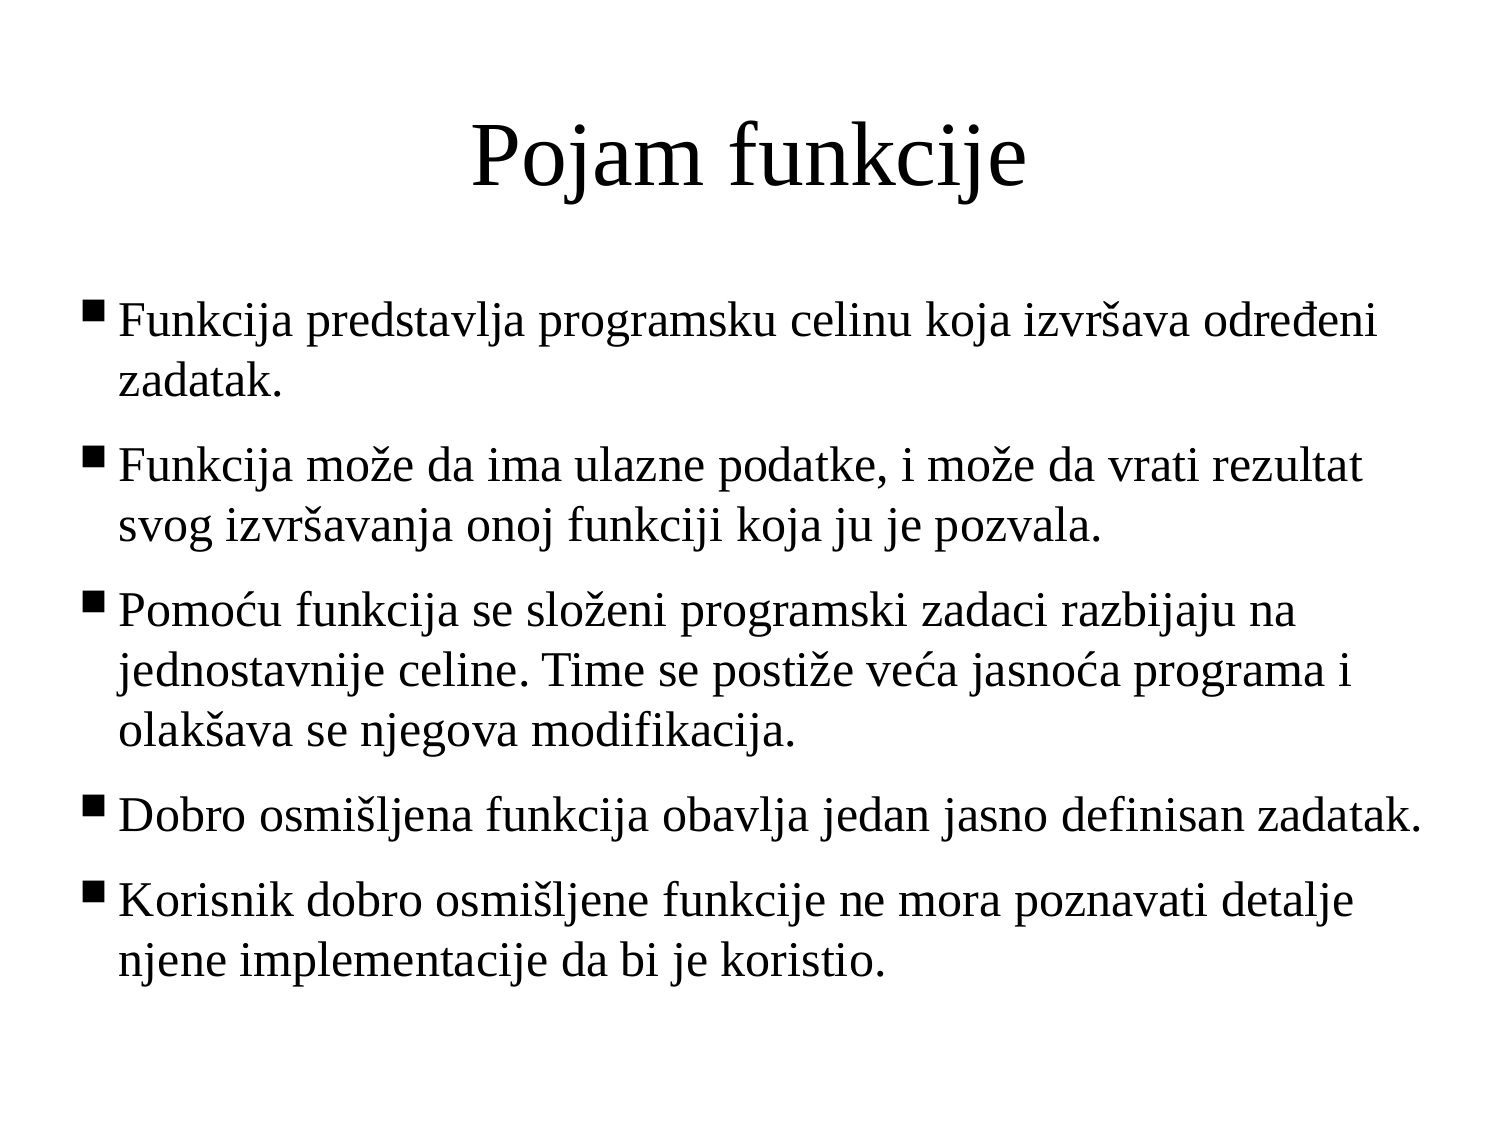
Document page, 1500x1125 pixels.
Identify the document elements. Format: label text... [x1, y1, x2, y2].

text_box Funkcija predstavlja programsku celinu koja izvršava određeni zadatak. Funkcija može da ima ulazne podatke, i može da vrati rezultat svog izvršavanja onoj funkciji koja ju je pozvala. Pomoću funkcija se složeni programski zadaci razbijaju na jednostavnije celine. Time se postiže veća jasnoća programa i olakšava se njegova modifikacija. Dobro osmišljena funkcija obavlja jedan jasno definisan zadatak. Korisnik dobro osmišljene funkcije ne mora poznavati detalje njene implementacije da bi je koristio. [64, 278, 1447, 1000]
title Pojam funkcije [112, 54, 1388, 243]
